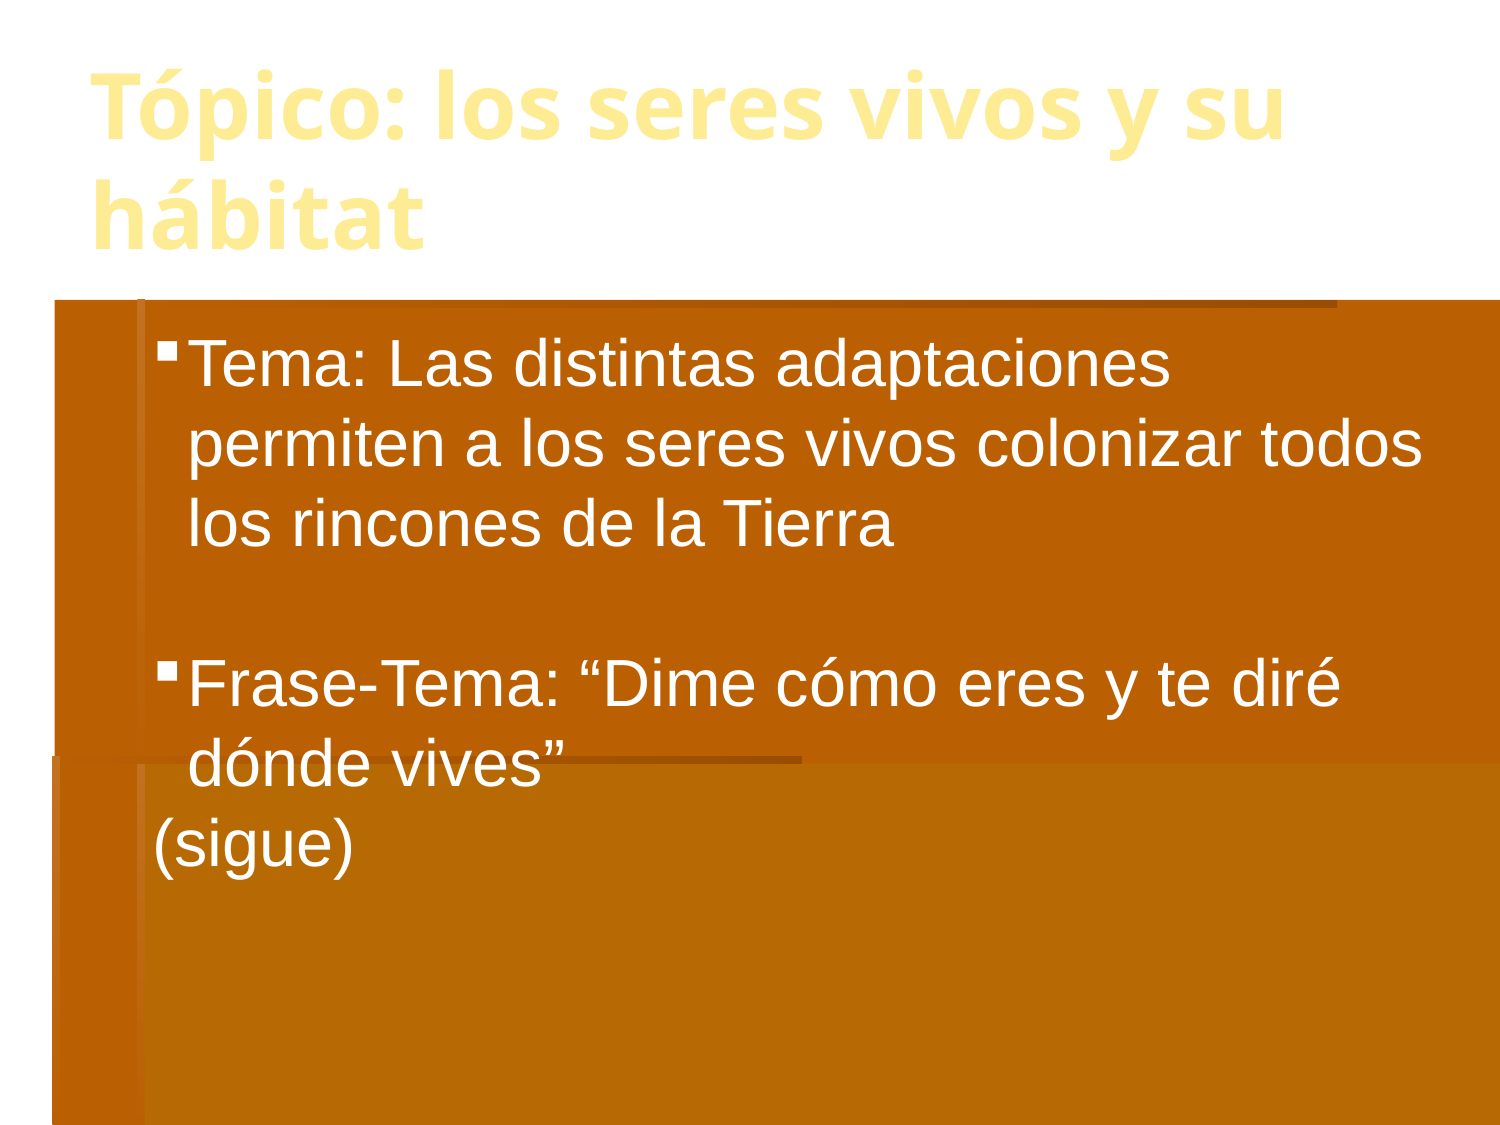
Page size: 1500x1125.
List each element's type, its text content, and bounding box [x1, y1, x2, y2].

text_box Tópico: los seres vivos y su hábitat [75, 40, 1451, 275]
text_box Tema: Las distintas adaptaciones permiten a los seres vivos colonizar todos los rincones de la Tierra Frase-Tema: “Dime cómo eres y te diré dónde vives” (sigue) [137, 312, 1451, 1000]
